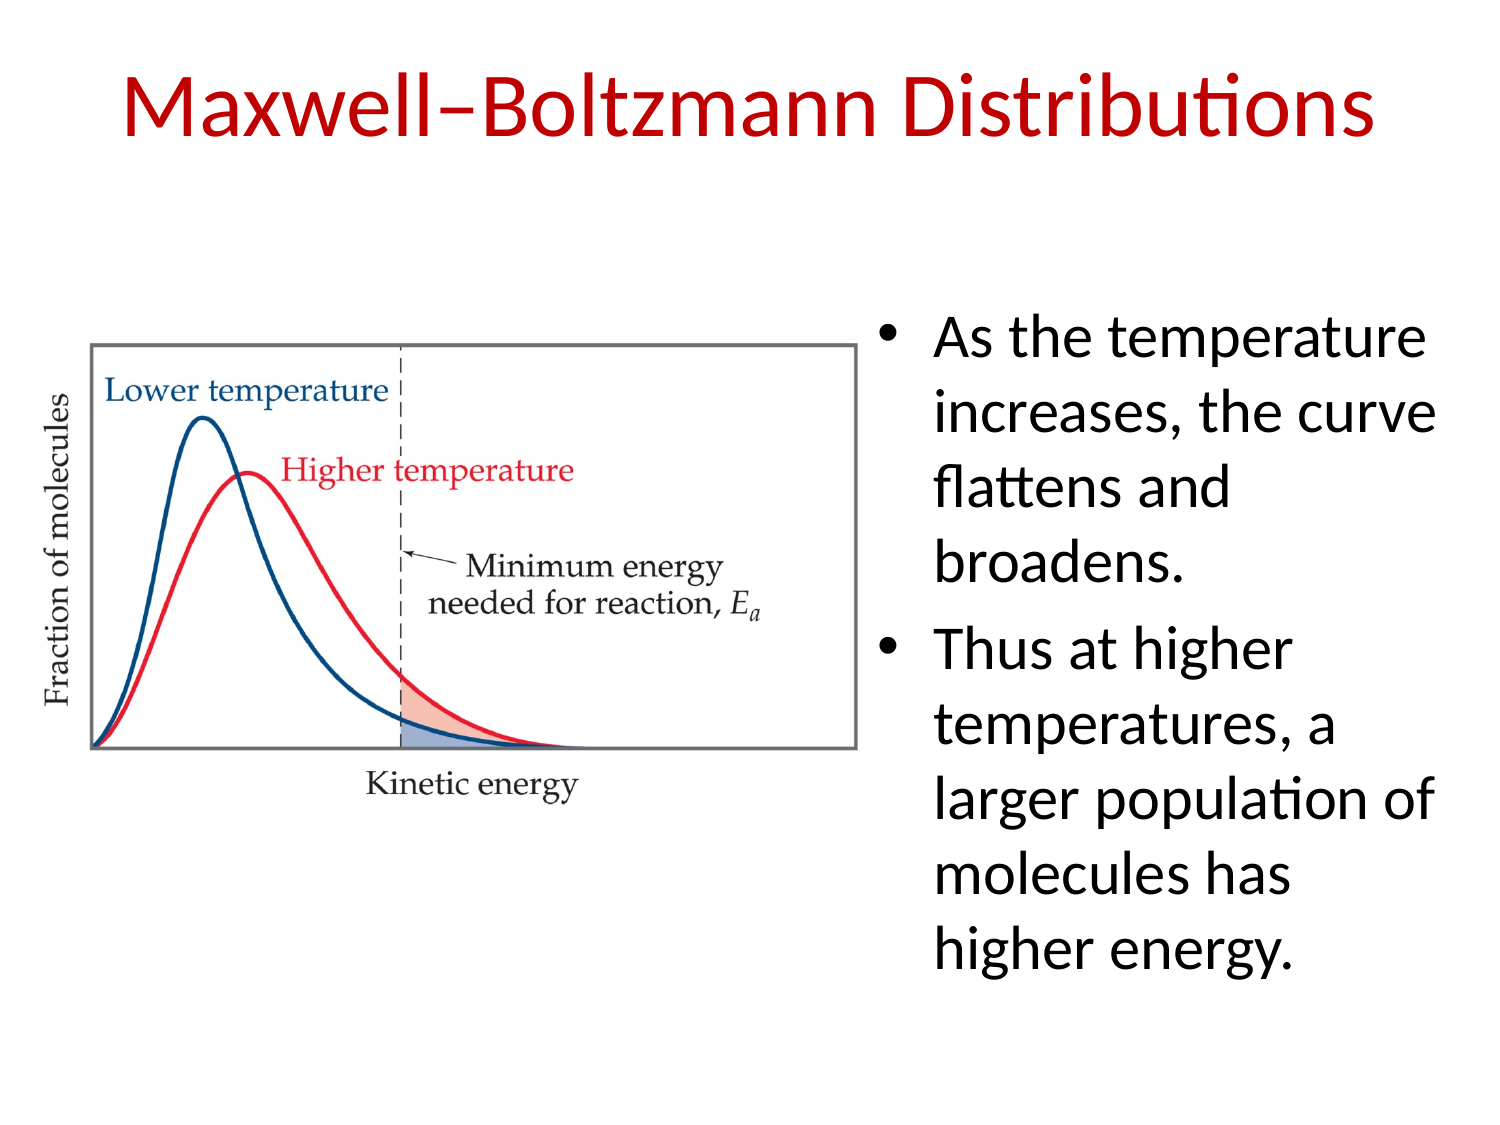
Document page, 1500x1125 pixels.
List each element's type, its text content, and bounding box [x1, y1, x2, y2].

text_box As the temperature increases, the curve flattens and broadens. Thus at higher temperatures, a larger population of molecules has higher energy. [862, 287, 1475, 1000]
text_box Maxwell–Boltzmann Distributions [42, 37, 1456, 225]
picture [37, 336, 863, 807]
